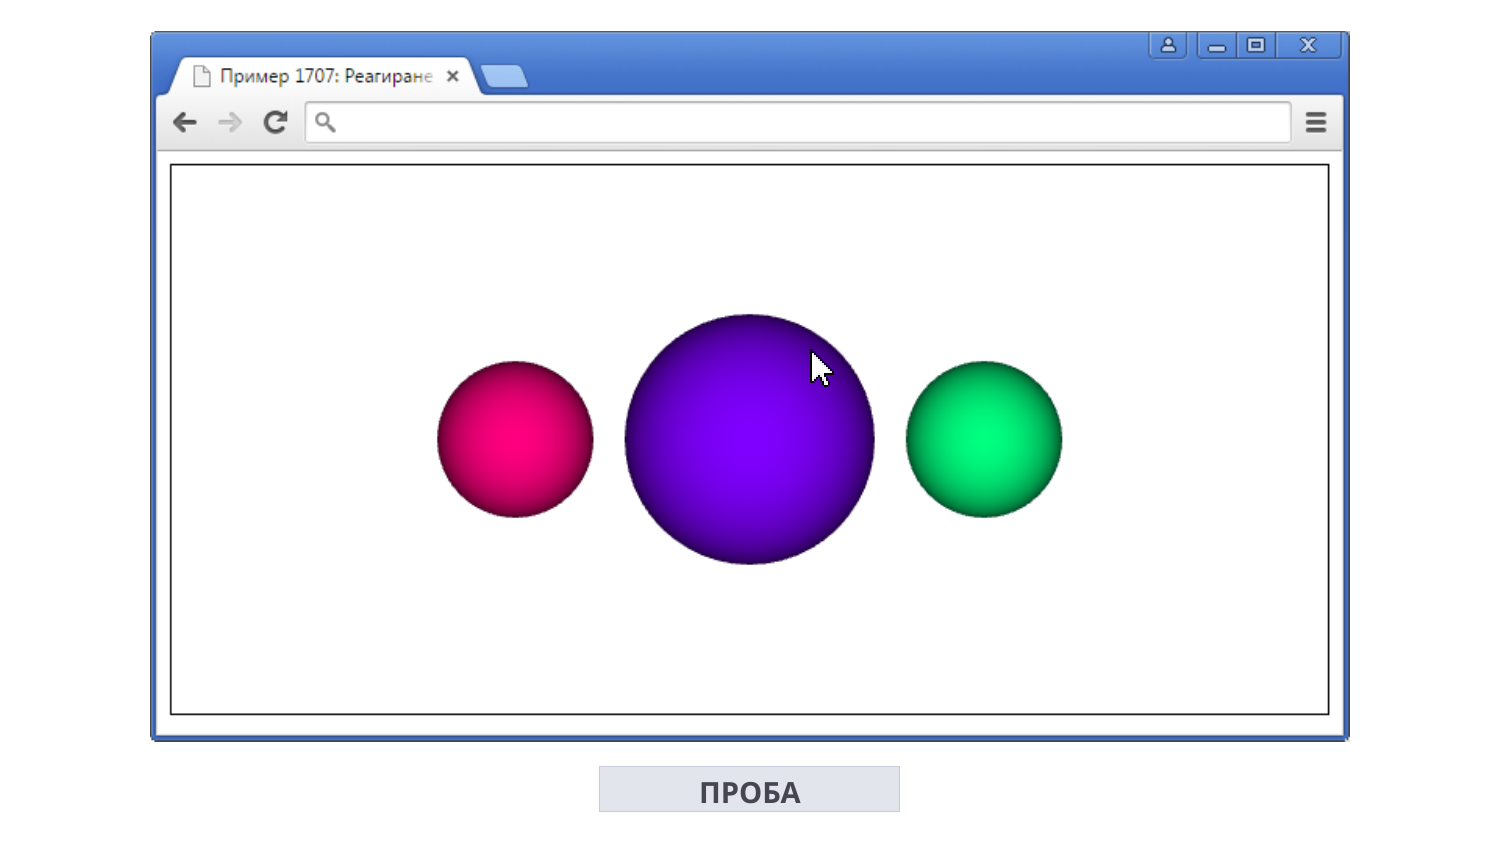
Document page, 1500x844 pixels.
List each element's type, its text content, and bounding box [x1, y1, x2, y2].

picture [149, 31, 1351, 742]
text_box ПРОБА [599, 766, 900, 812]
